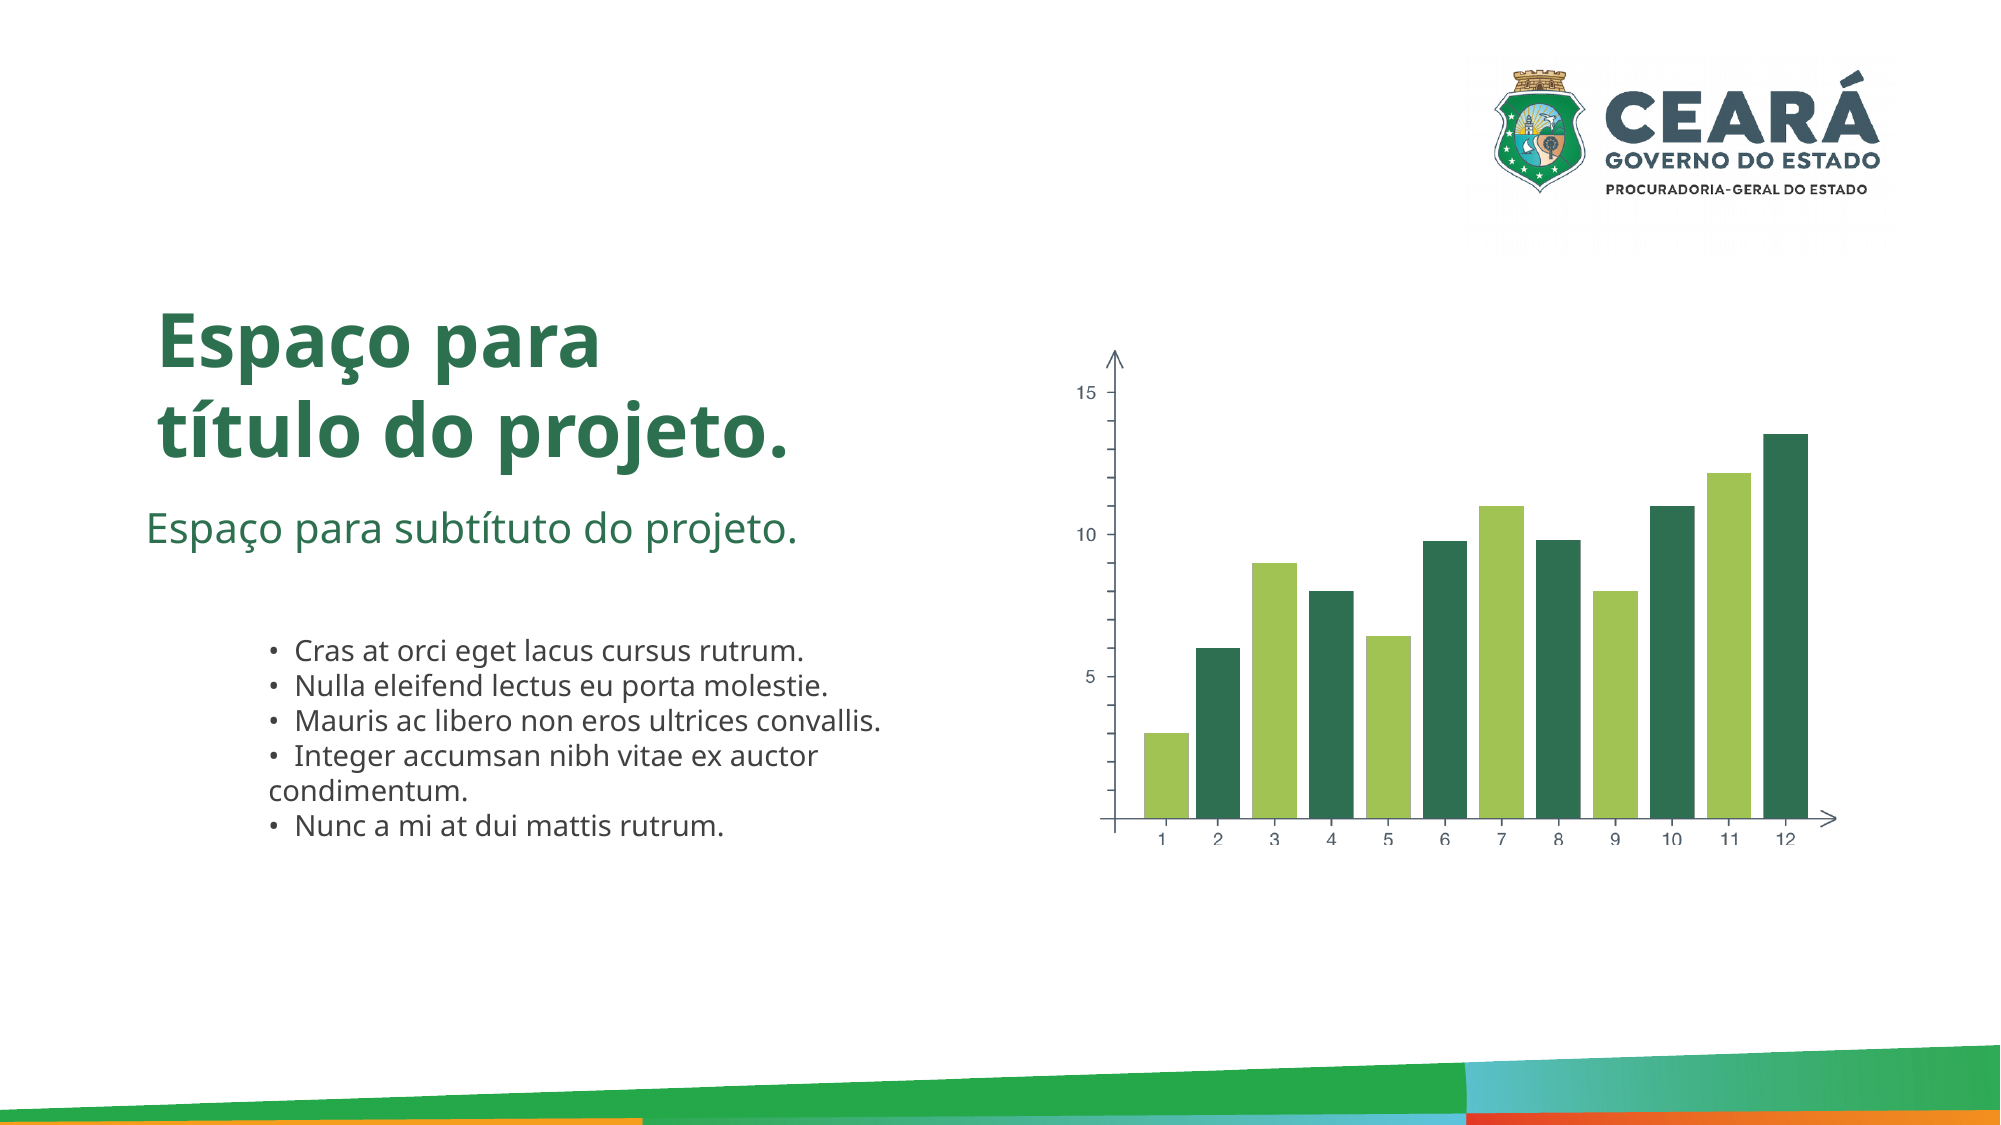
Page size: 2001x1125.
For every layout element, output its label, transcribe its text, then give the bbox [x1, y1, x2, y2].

picture [1077, 350, 1837, 845]
text_box Espaço para título do projeto. [141, 284, 834, 480]
text_box Espaço para subtítuto do projeto. [130, 494, 813, 560]
picture [0, 1044, 2000, 1125]
picture [1465, 54, 1903, 257]
text_box • Cras at orci eget lacus cursus rutrum. • Nulla eleifend lectus eu porta molestie. • Mauris ac libero non eros ultrices convallis. • Integer accumsan nibh vitae ex auctor condimentum. • Nunc a mi at dui mattis rutrum. [253, 625, 1013, 850]
